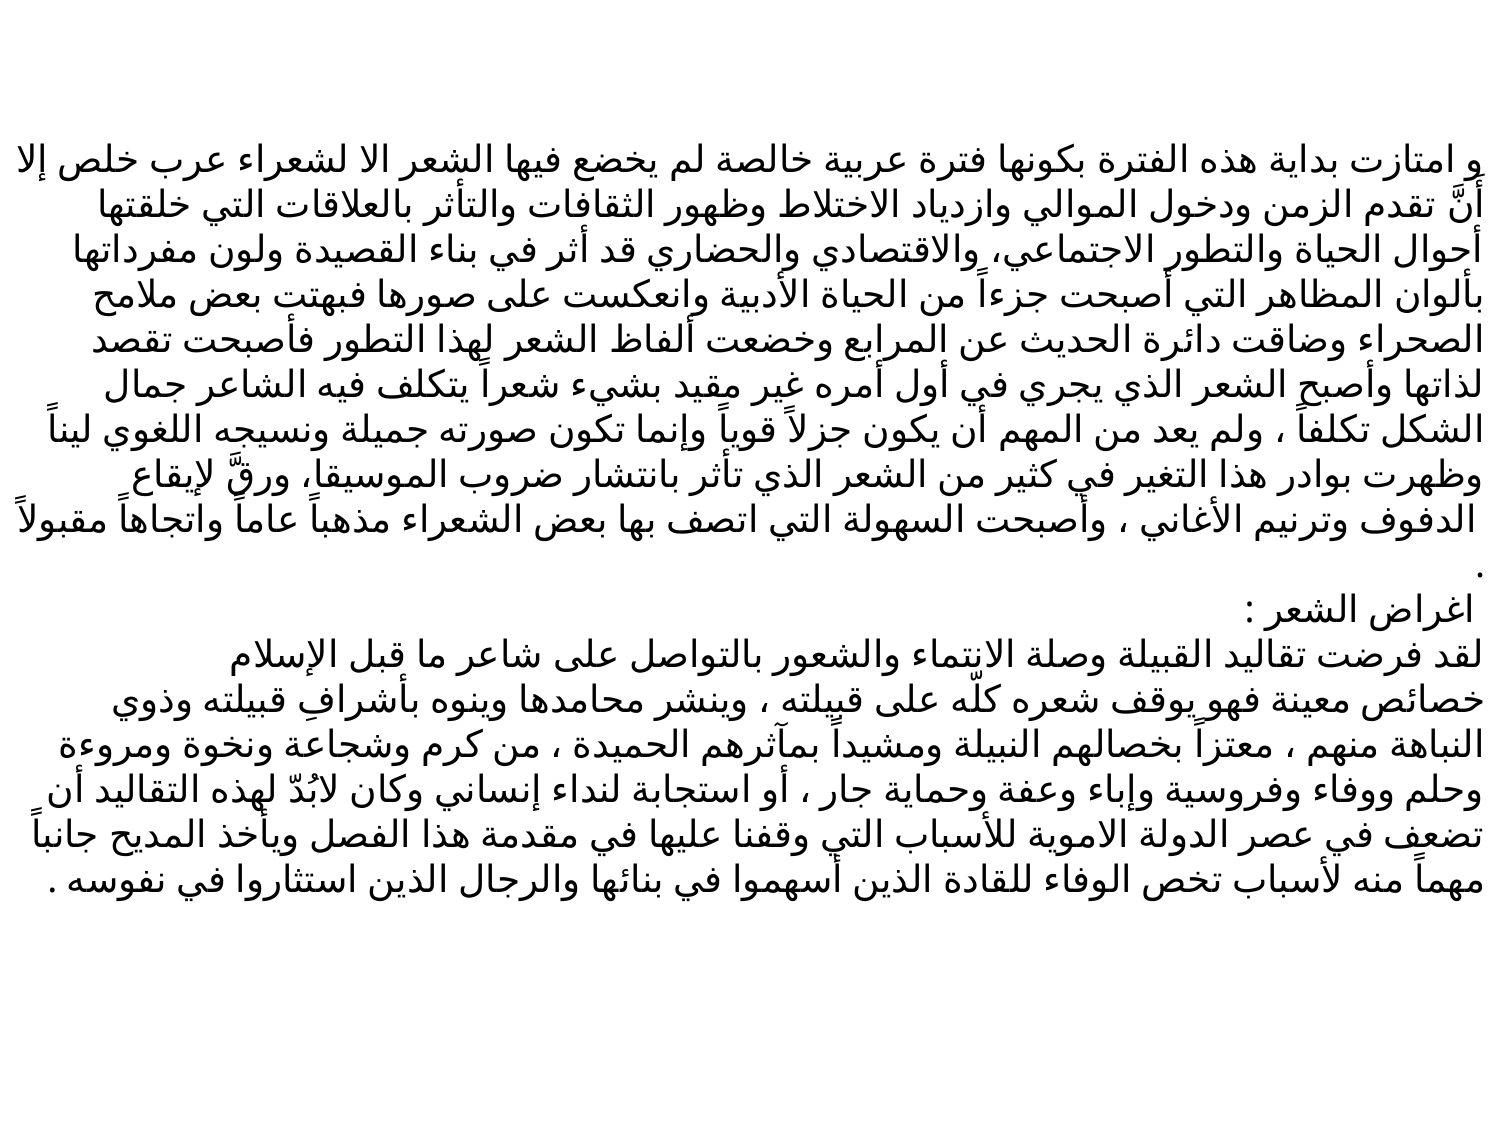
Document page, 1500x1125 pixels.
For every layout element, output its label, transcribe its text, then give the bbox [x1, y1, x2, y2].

text_box و امتازت بداية هذه الفترة بكونها فترة عربية خالصة لم يخضع فيها الشعر الا لشعراء عرب خلص إلا أَنَّ تقدم الزمن ودخول الموالي وازدياد الاختلاط وظهور الثقافات والتأثر بالعلاقات التي خلقتها أحوال الحياة والتطور الاجتماعي، والاقتصادي والحضاري قد أثر في بناء القصيدة ولون مفرداتها بألوان المظاهر التي أصبحت جزءاً من الحياة الأدبية وانعكست على صورها فبهتت بعض ملامح الصحراء وضاقت دائرة الحديث عن المرابع وخضعت ألفاظ الشعر لهذا التطور فأصبحت تقصد لذاتها وأصبح الشعر الذي يجري في أول أمره غير مقيد بشيء شعراً يتكلف فيه الشاعر جمال الشكل تكلفاً ، ولم يعد من المهم أن يكون جزلاً قوياً وإنما تكون صورته جميلة ونسيجه اللغوي ليناً وظهرت بوادر هذا التغير في كثير من الشعر الذي تأثر بانتشار ضروب الموسيقا، ورقَّ لإيقاع الدفوف وترنيم الأغاني ، وأصبحت السهولة التي اتصف بها بعض الشعراء مذهباً عاماً واتجاهاً مقبولاً . اغراض الشعر : لقد فرضت تقاليد القبيلة وصلة الانتماء والشعور بالتواصل على شاعر ما قبل الإسلام خصائص معينة فهو يوقف شعره كلّه على قبيلته ، وينشر محامدها وينوه بأشرافِ قبيلته وذوي النباهة منهم ، معتزاً بخصالهم النبيلة ومشيداً بمآثرهم الحميدة ، من كرم وشجاعة ونخوة ومروءة وحلم ووفاء وفروسية وإباء وعفة وحماية جار ، أو استجابة لنداء إنساني وكان لابُدّ لهذه التقاليد أن تضعف في عصر الدولة الاموية للأسباب التي وقفنا عليها في مقدمة هذا الفصل ويأخذ المديح جانباً مهماً منه لأسباب تخص الوفاء للقادة الذين أسهموا في بنائها والرجال الذين استثاروا في نفوسه . [0, 127, 1500, 998]
